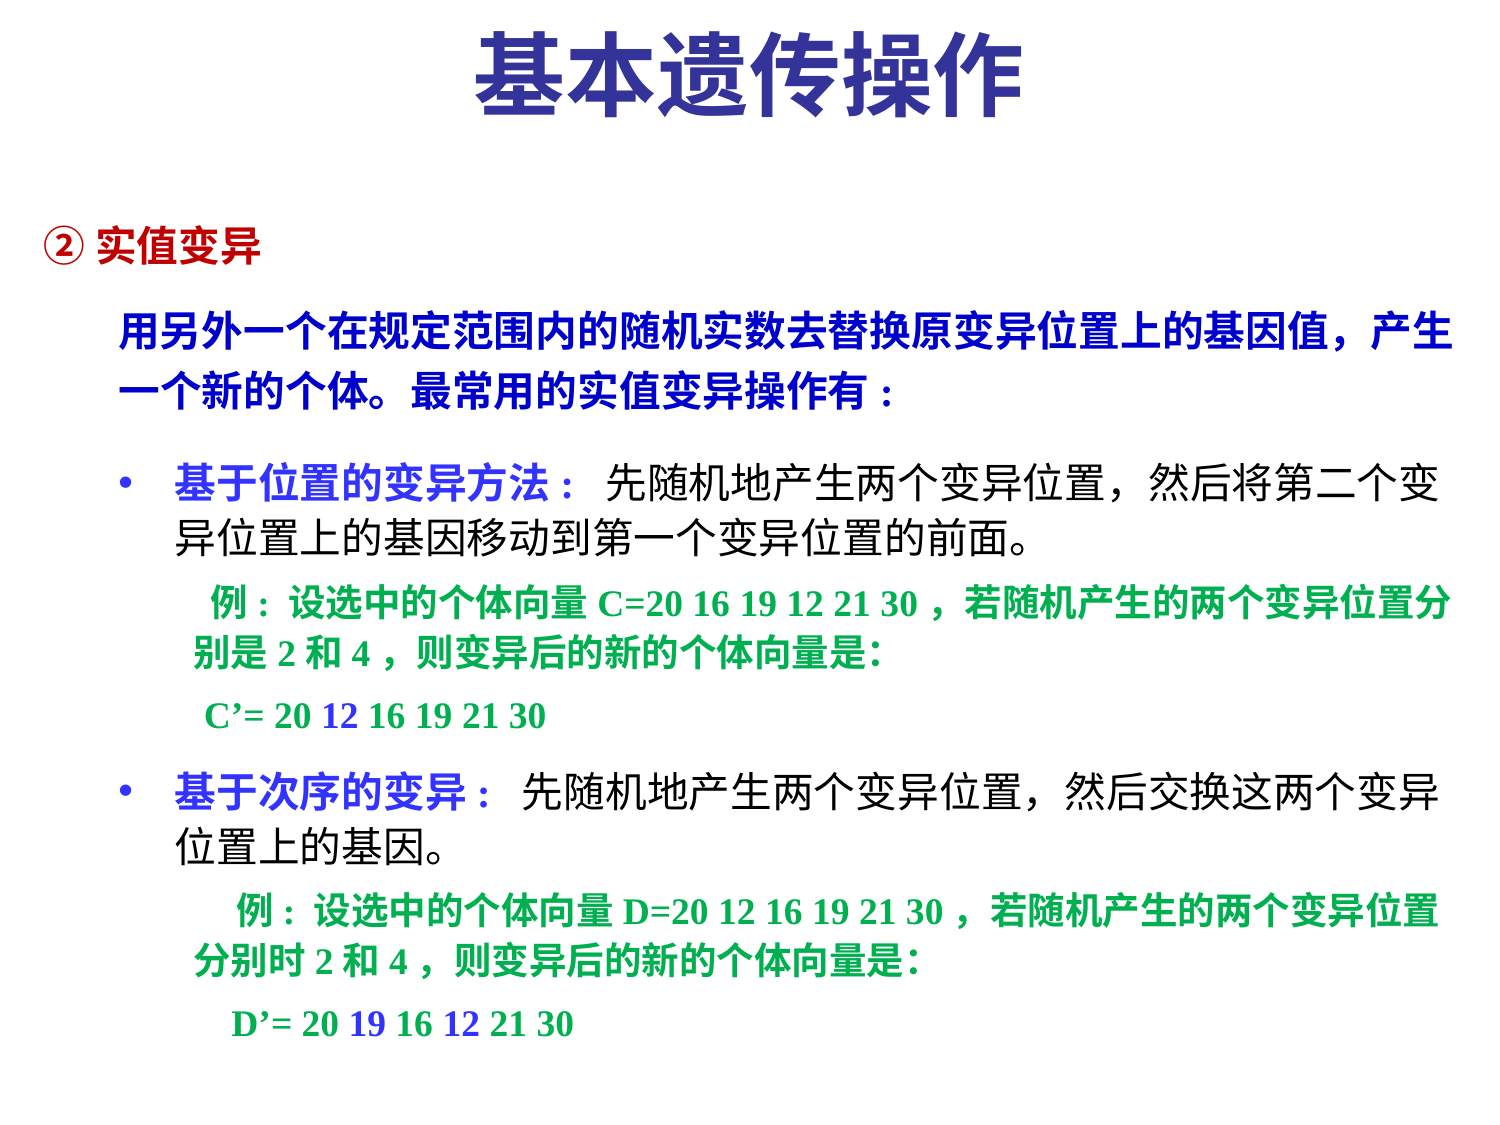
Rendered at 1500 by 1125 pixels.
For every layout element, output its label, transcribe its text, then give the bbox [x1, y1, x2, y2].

text_box ②实值变异 用另外一个在规定范围内的随机实数去替换原变异位置上的基因值，产生一个新的个体。最常用的实值变异操作有: 基于位置的变异方法: 先随机地产生两个变异位置，然后将第二个变异位置上的基因移动到第一个变异位置的前面。 例: 设选中的个体向量C=20 16 19 12 21 30，若随机产生的两个变异位置分别是2和4，则变异后的新的个体向量是： C’= 20 12 16 19 21 30 基于次序的变异: 先随机地产生两个变异位置，然后交换这两个变异位置上的基因。 例: 设选中的个体向量D=20 12 16 19 21 30，若随机产生的两个变异位置分别时2和4，则变异后的新的个体向量是： D’= 20 19 16 12 21 30 [28, 202, 1470, 1052]
text_box 基本遗传操作 [291, 10, 1207, 136]
